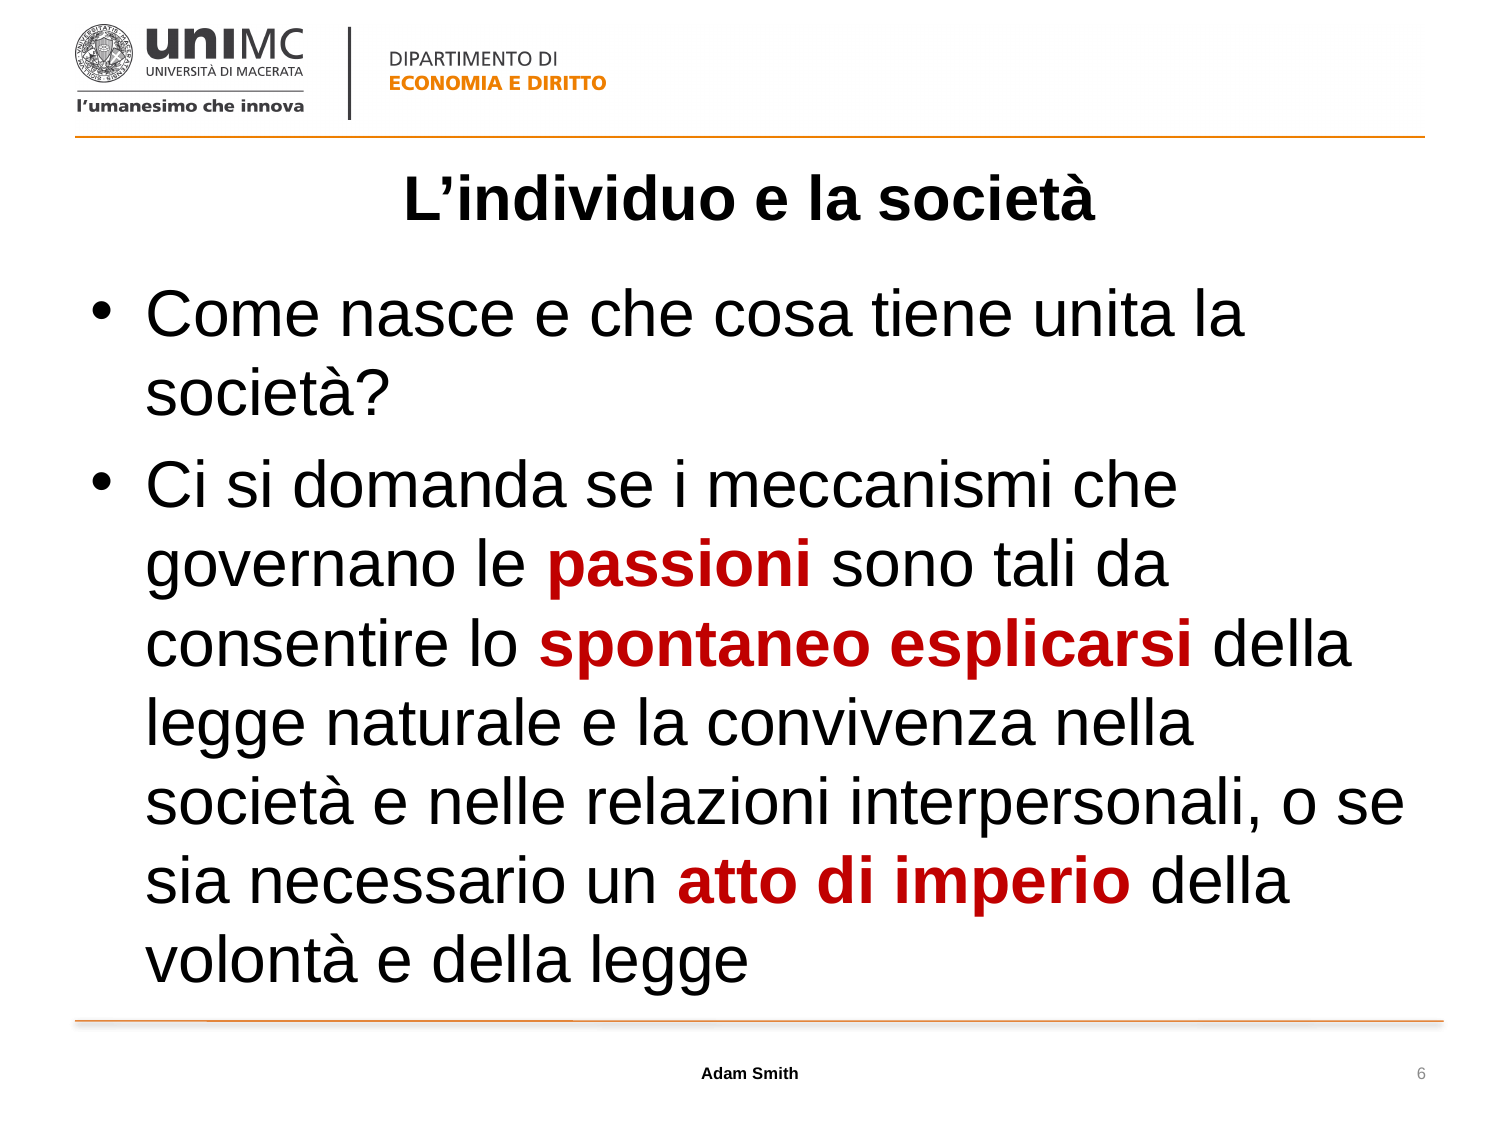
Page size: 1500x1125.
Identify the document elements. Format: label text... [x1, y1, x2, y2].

picture [75, 24, 1425, 138]
slide_number 6 [1091, 1042, 1442, 1103]
list Come nasce e che cosa tiene unita la società? Ci si domanda se i meccanismi che governano le passioni sono tali da consentire lo spontaneo esplicarsi della legge naturale e la convivenza nella società e nelle relazioni interpersonali, o se sia necessario un atto di imperio della volontà e della legge [75, 262, 1425, 1005]
footer Adam Smith [512, 1042, 988, 1103]
title L’individuo e la società [75, 149, 1425, 241]
